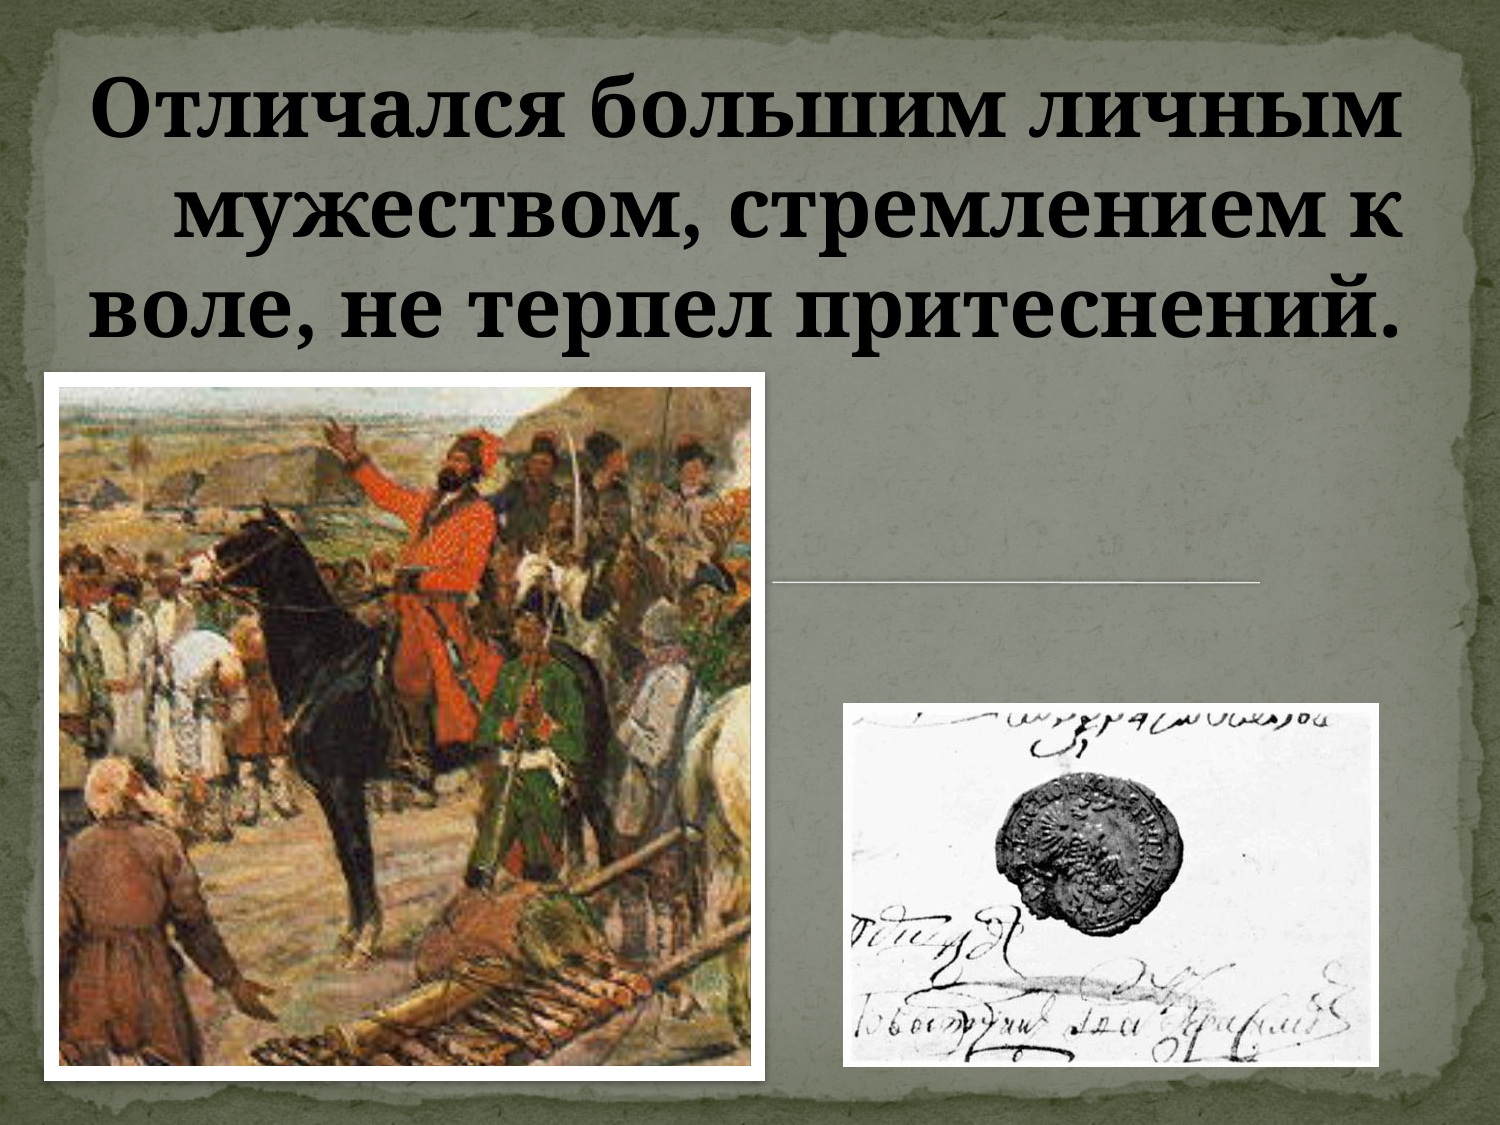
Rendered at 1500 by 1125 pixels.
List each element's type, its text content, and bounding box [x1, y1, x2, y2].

picture [59, 387, 751, 1066]
text_box Отличался большим личным мужеством, стремлением к воле, не терпел притеснений. [58, 46, 1418, 362]
picture [843, 703, 1379, 1067]
